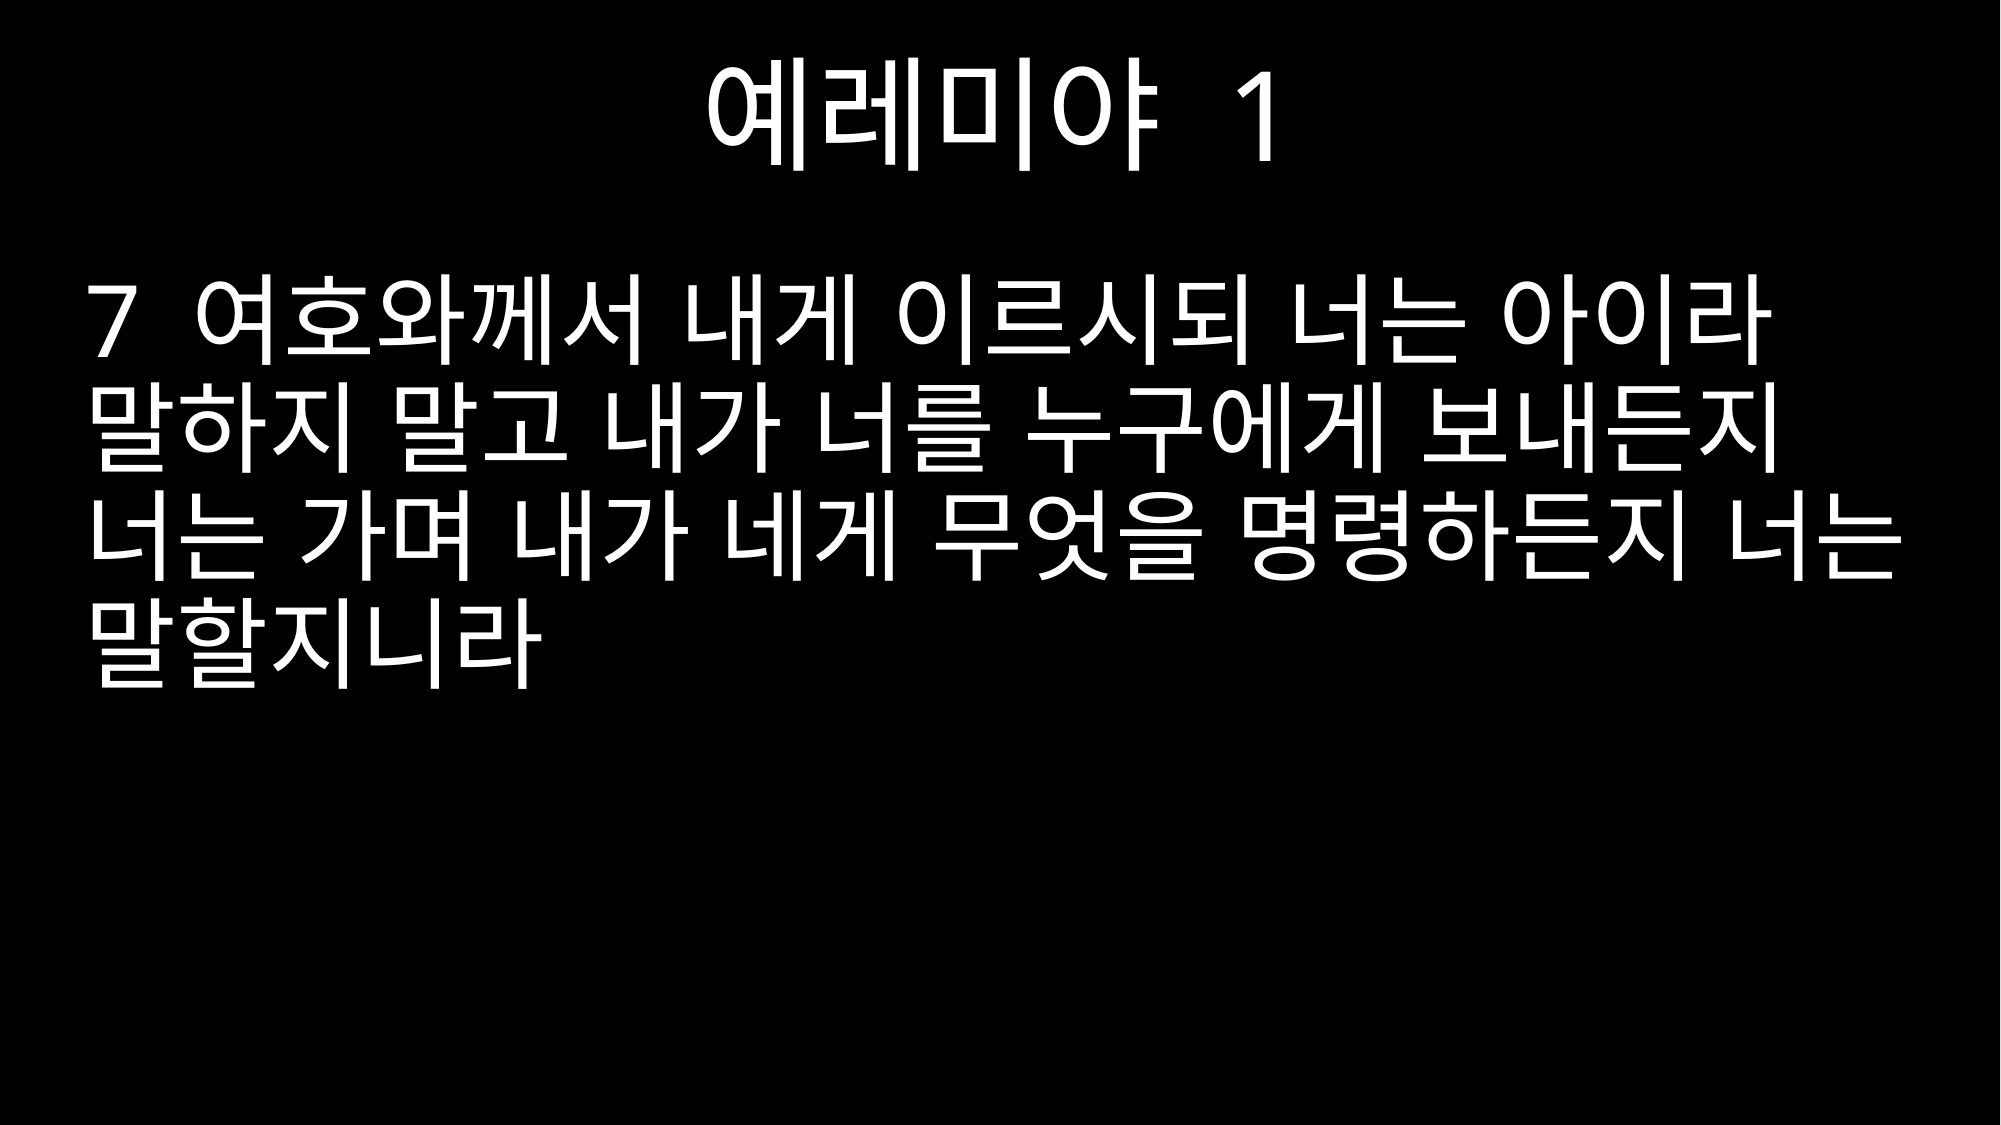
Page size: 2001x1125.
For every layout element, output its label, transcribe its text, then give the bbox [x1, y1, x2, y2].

list 7 여호와께서 내게 이르시되 너는 아이라 말하지 말고 내가 너를 누구에게 보내든지 너는 가며 내가 네게 무엇을 명령하든지 너는 말할지니라 [69, 263, 1953, 423]
footer 예레미야 1 [0, 32, 2000, 192]
picture [0, 0, 2001, 1125]
